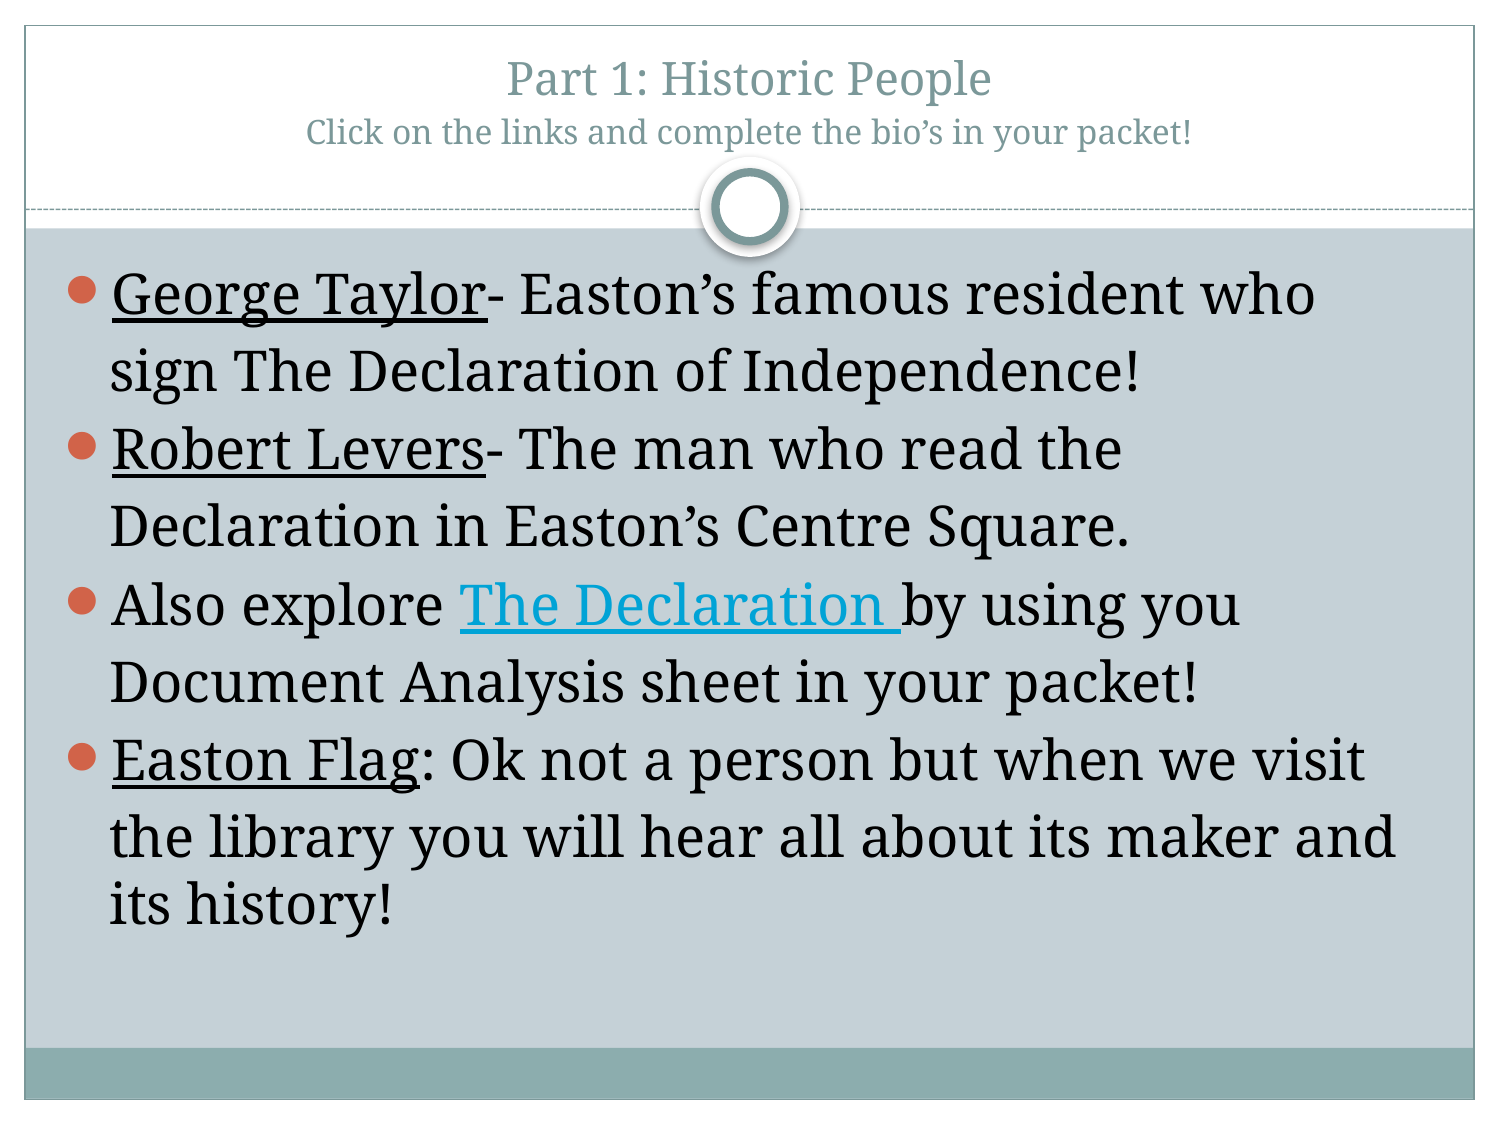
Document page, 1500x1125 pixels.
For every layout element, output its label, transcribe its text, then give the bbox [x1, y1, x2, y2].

title Part 1: Historic People Click on the links and complete the bio’s in your packet! [49, 37, 1450, 162]
list George Taylor- Easton’s famous resident who sign The Declaration of Independence! Robert Levers- The man who read the Declaration in Easton’s Centre Square. Also explore The Declaration by using you Document Analysis sheet in your packet! Easton Flag: Ok not a person but when we visit the library you will hear all about its maker and its history! [49, 250, 1445, 1001]
